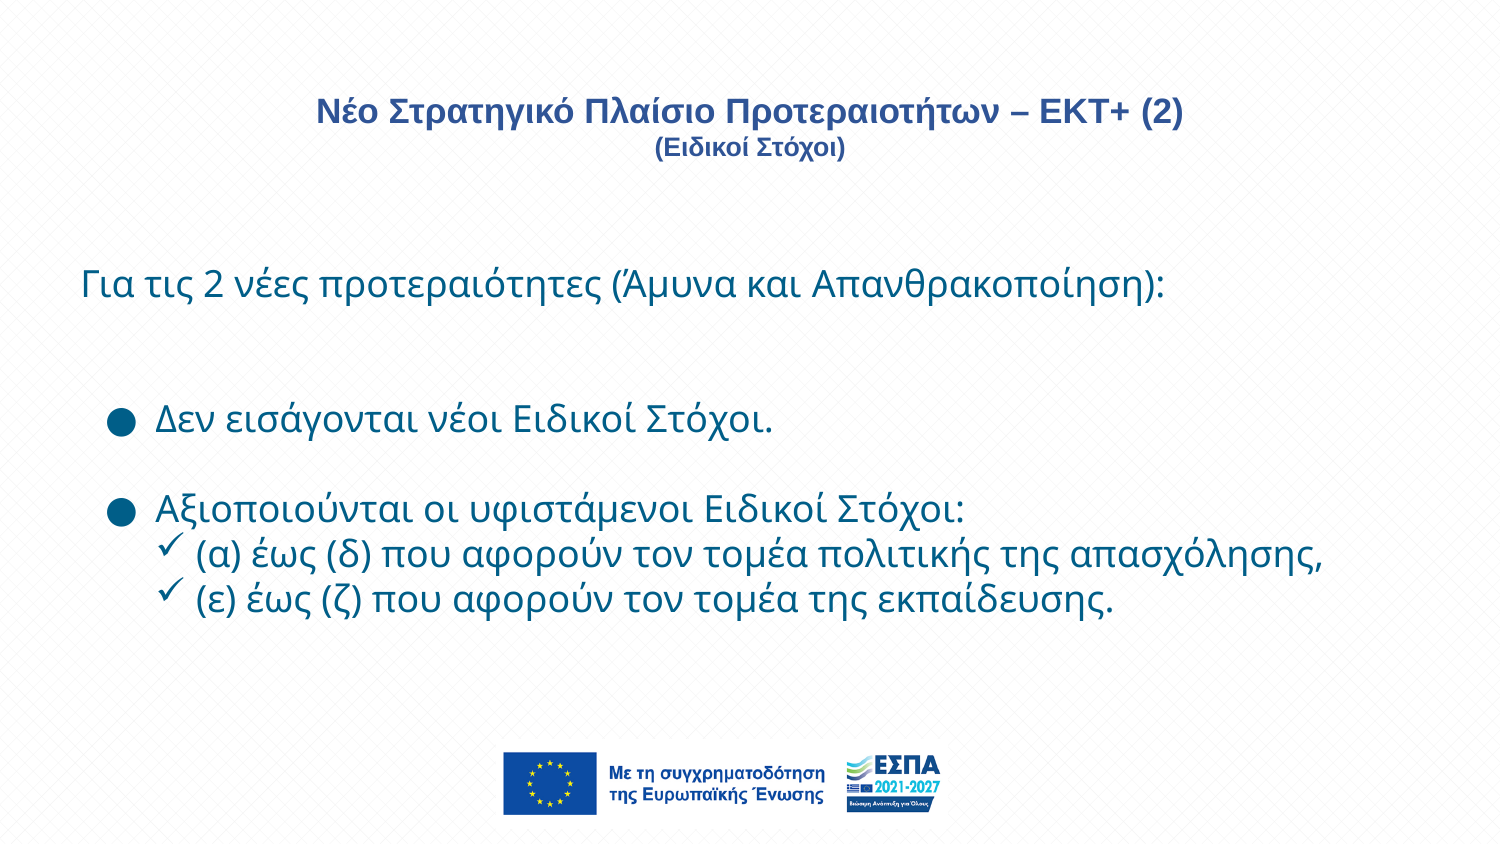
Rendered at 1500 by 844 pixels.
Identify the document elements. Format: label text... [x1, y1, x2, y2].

list Για τις 2 νέες προτεραιότητες (Άμυνα και Απανθρακοποίηση): Δεν εισάγονται νέοι Ειδικοί Στόχοι. Αξιοποιούνται οι υφιστάμενοι Ειδικοί Στόχοι: (α) έως (δ) που αφορούν τον τομέα πολιτικής της απασχόλησης, (ε) έως (ζ) που αφορούν τον τομέα της εκπαίδευσης. [65, 245, 1438, 722]
picture [496, 739, 949, 830]
title Νέο Στρατηγικό Πλαίσιο Προτεραιοτήτων – ΕΚΤ+ (2) (Ειδικοί Στόχοι) [116, 72, 1383, 210]
